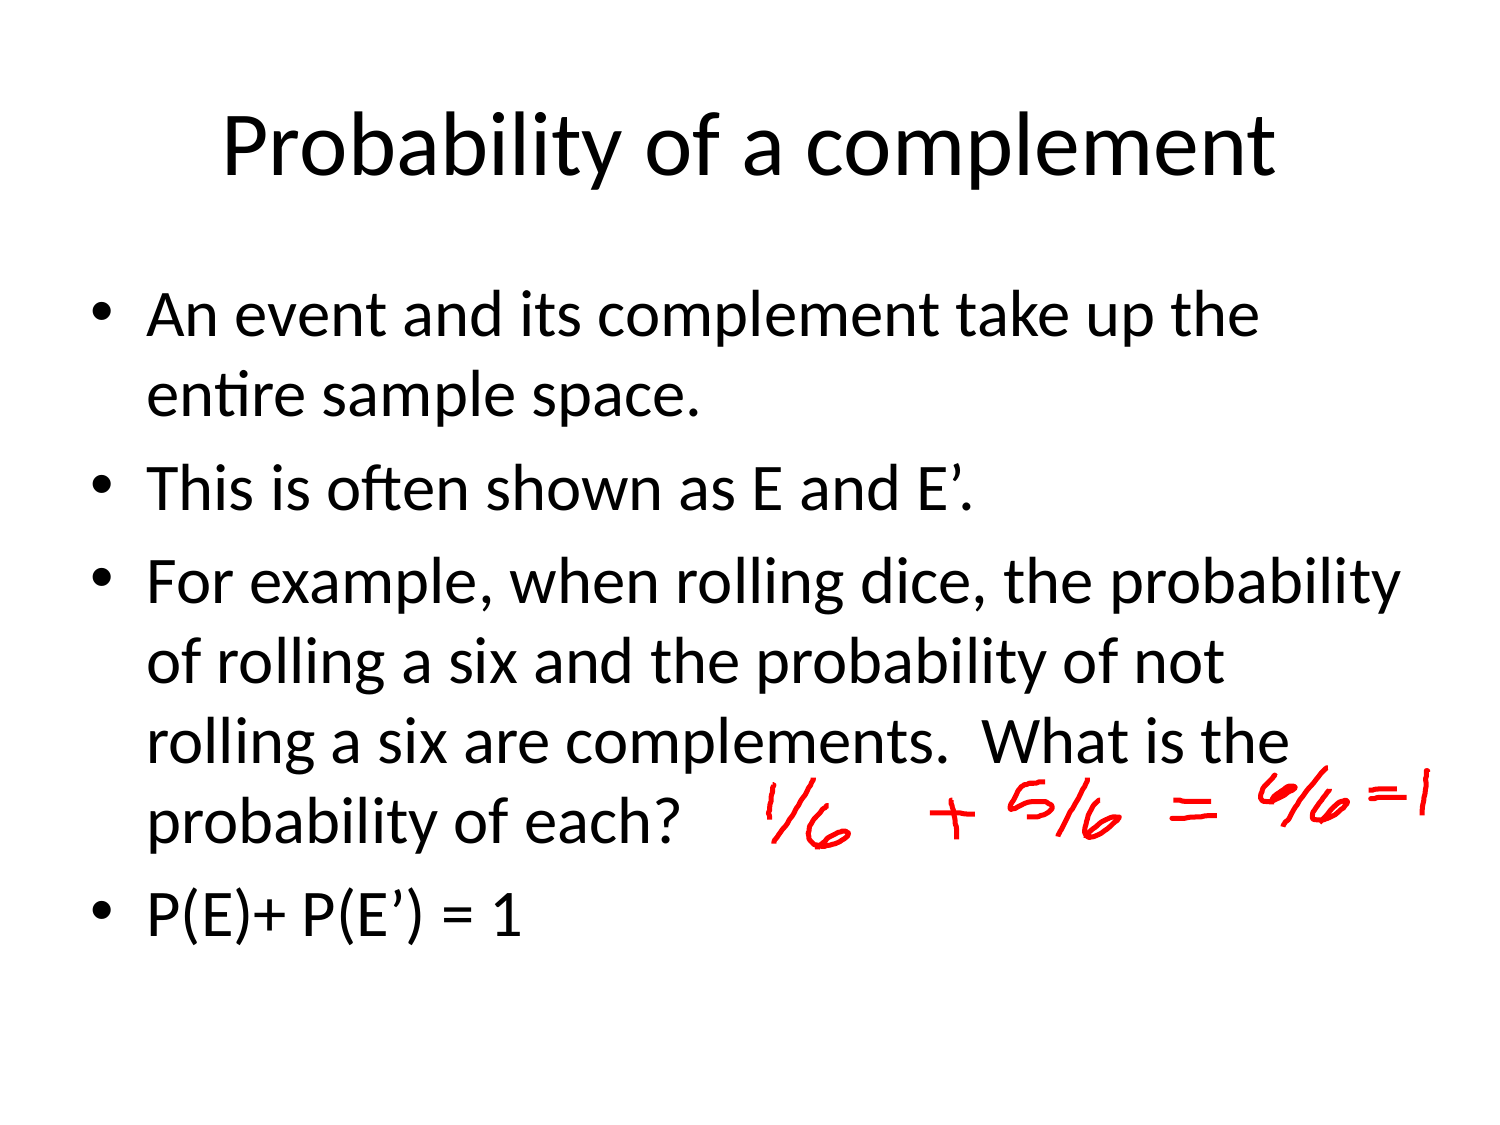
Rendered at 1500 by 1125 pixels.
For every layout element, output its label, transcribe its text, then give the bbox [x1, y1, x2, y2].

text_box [768, 767, 1429, 850]
title Probability of a complement [75, 45, 1425, 233]
list An event and its complement take up the entire sample space. This is often shown as E and E’. For example, when rolling dice, the probability of rolling a six and the probability of not rolling a six are complements. What is the probability of each? P(E)+ P(E’) = 1 [75, 262, 1425, 1005]
